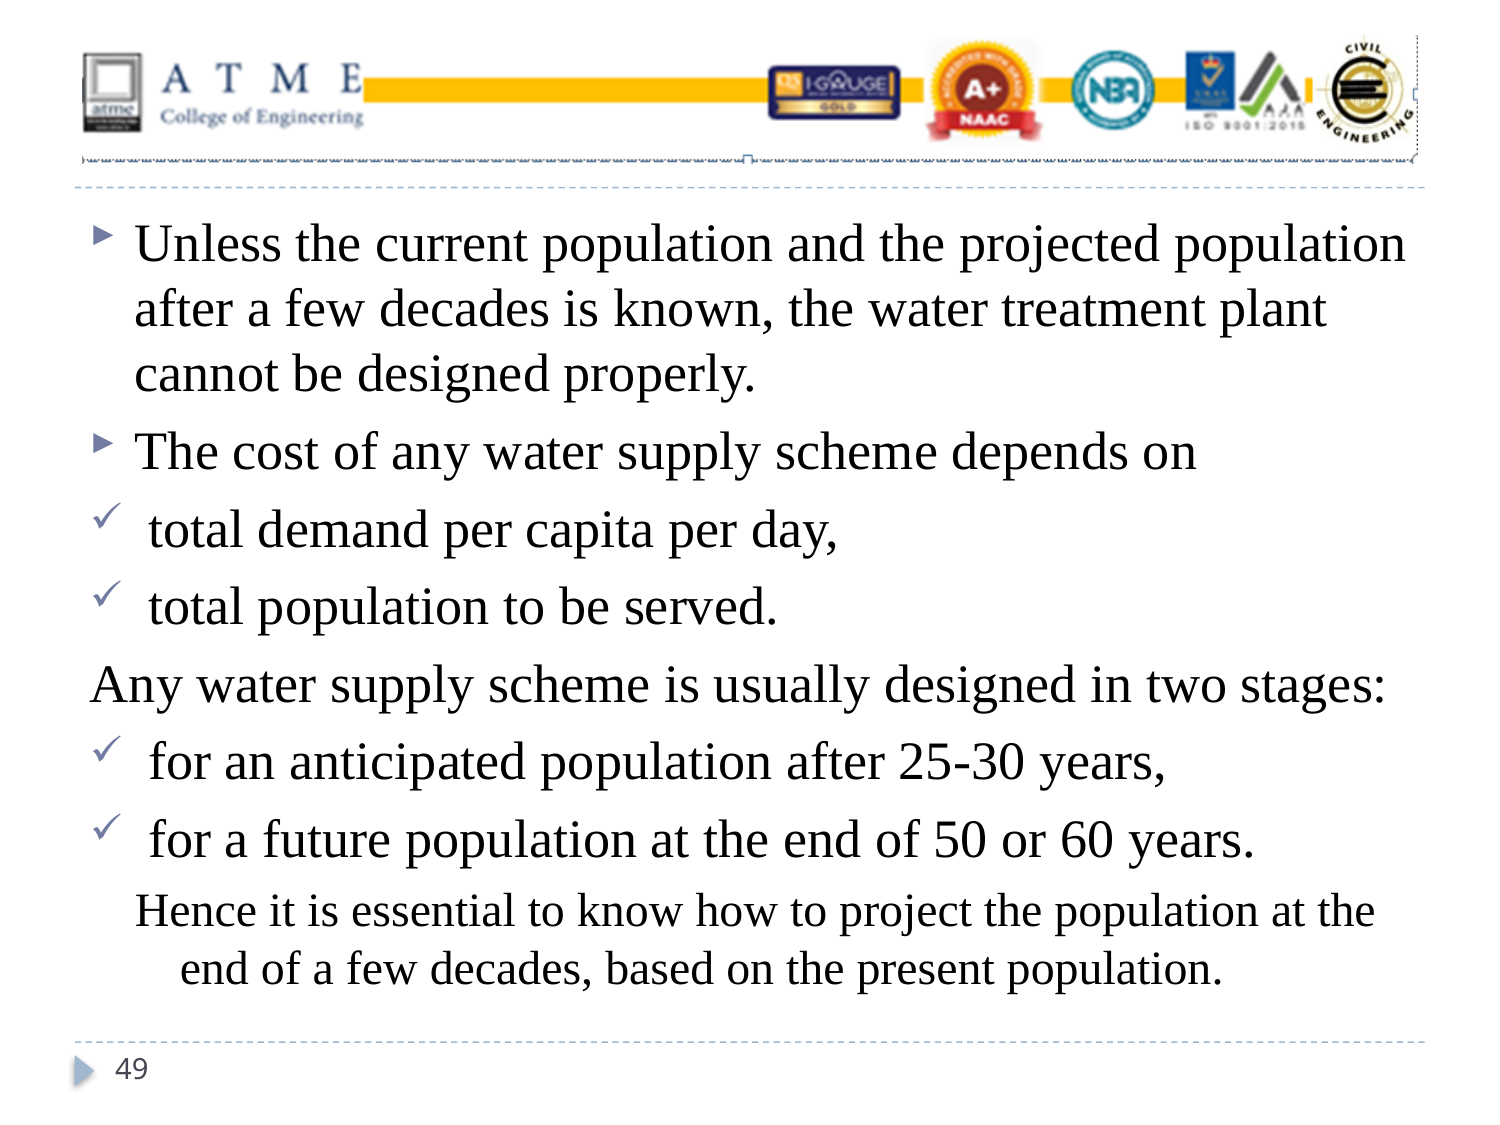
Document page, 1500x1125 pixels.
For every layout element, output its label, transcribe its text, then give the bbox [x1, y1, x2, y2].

list Unless the current population and the projected population after a few decades is known, the water treatment plant cannot be designed properly. The cost of any water supply scheme depends on total demand per capita per day, total population to be served. Any water supply scheme is usually designed in two stages: for an anticipated population after 25-30 years, for a future population at the end of 50 or 60 years. Hence it is essential to know how to project the population at the end of a few decades, based on the present population. [75, 200, 1425, 1010]
picture [82, 35, 1418, 164]
slide_number 49 [100, 1042, 426, 1103]
